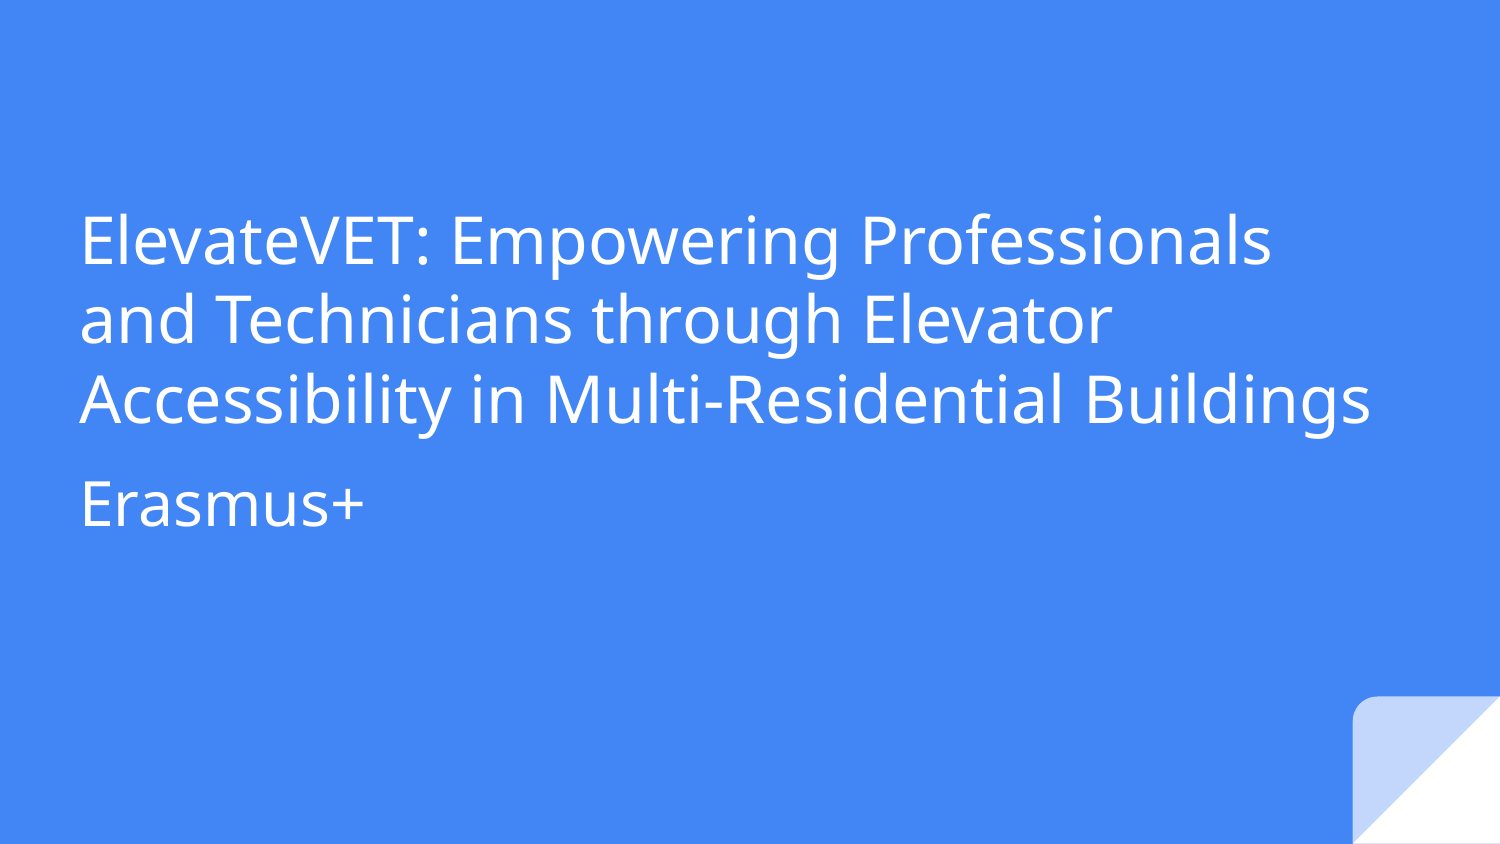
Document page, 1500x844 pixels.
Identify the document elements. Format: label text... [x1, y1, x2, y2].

title ElevateVET: Empowering Professionals and Technicians through Elevator Accessibility in Multi-Residential Buildings [64, 298, 1413, 452]
subtitle Erasmus+ [64, 457, 1413, 529]
